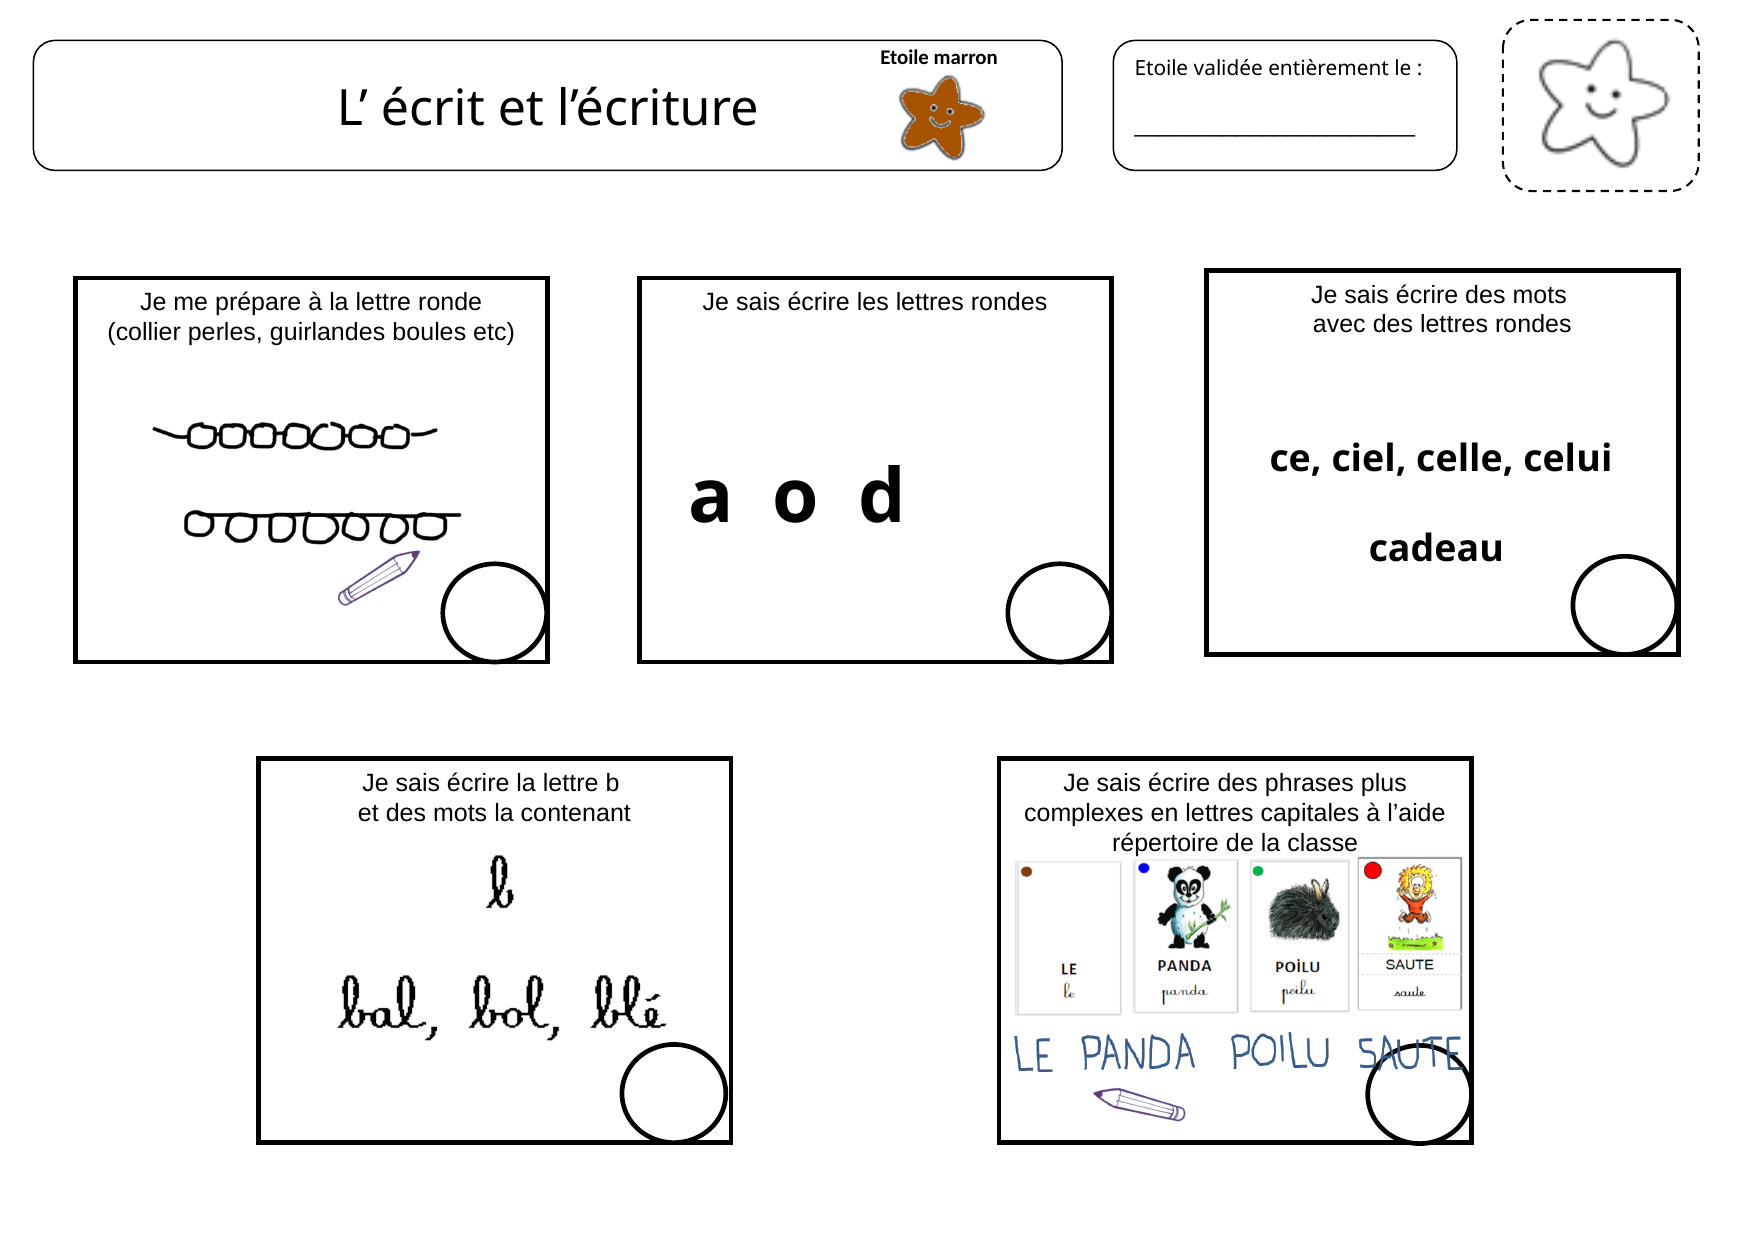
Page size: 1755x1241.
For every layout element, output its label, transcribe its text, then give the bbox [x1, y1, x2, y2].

text_box [1367, 1074, 1472, 1144]
text_box [442, 564, 547, 663]
picture [1014, 1030, 1464, 1072]
text_box ce, ciel, celle, celui cadeau [1206, 381, 1676, 576]
picture [311, 804, 689, 1073]
picture [887, 69, 991, 167]
text_box Je sais écrire la lettre b et des mots la contenant [258, 758, 731, 1143]
picture [1132, 858, 1240, 1015]
text_box Je sais écrire des phrases plus complexes en lettres capitales à l’aide répertoire de la classe [999, 758, 1472, 1143]
picture [128, 361, 495, 606]
picture [1249, 858, 1351, 1013]
text_box [1007, 563, 1112, 663]
text_box Etoile validée entièrement le : ______________________ [1113, 40, 1457, 171]
text_box a o d [673, 439, 1078, 635]
text_box Je me prépare à la lettre ronde (collier perles, guirlandes boules etc) [75, 278, 548, 662]
text_box Etoile marron [838, 36, 1040, 77]
text_box L’ écrit et l’écriture [33, 40, 883, 171]
text_box [621, 1047, 726, 1143]
text_box Je sais écrire les lettres rondes [639, 278, 1112, 662]
picture [1356, 854, 1464, 1011]
text_box Je sais écrire des mots avec des lettres rondes [1206, 270, 1679, 655]
picture [1522, 31, 1680, 180]
text_box L’ écrit et l’écriture [995, 40, 1063, 171]
picture [1094, 1074, 1186, 1130]
picture [1014, 860, 1122, 1017]
text_box [1572, 556, 1677, 655]
text_box [1502, 19, 1699, 192]
